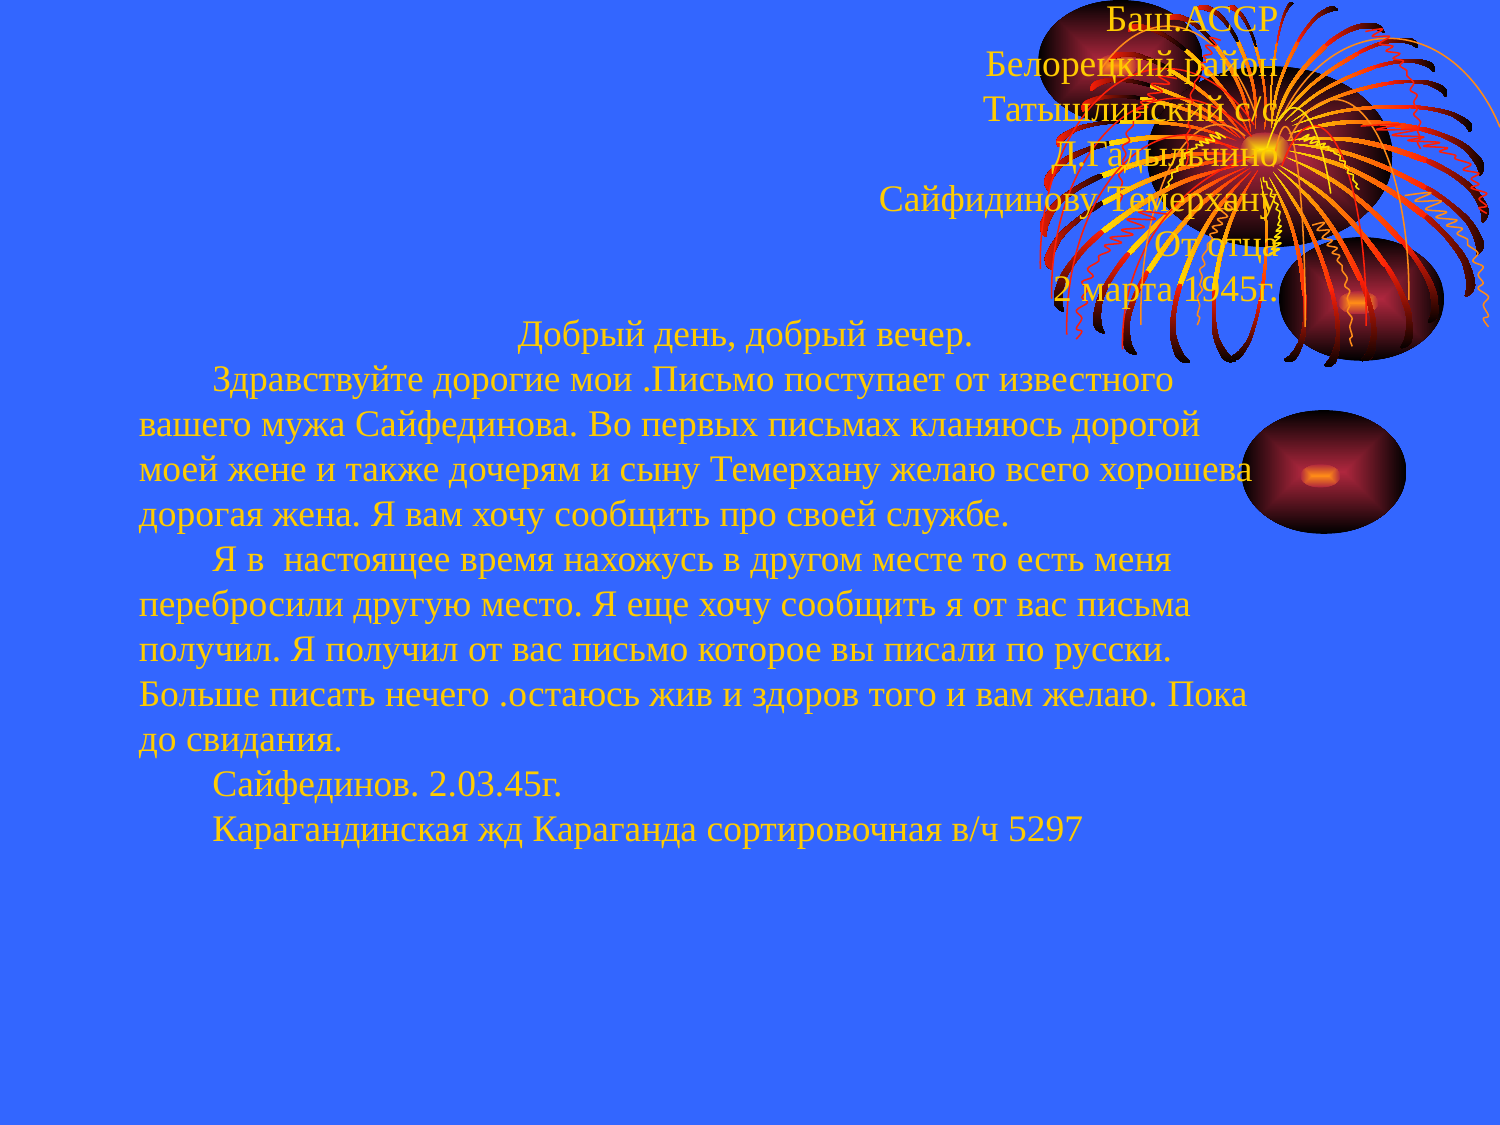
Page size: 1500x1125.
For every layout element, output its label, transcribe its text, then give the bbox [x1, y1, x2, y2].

text_box Баш.АССР Белорецкий район Татышлинский с/с Д.Гадыльчино Сайфидинову Темерхану От отца 2 марта 1945г. Добрый день, добрый вечер. Здравствуйте дорогие мои .Письмо поступает от известного вашего мужа Сайфединова. Во первых письмах кланяюсь дорогой моей жене и также дочерям и сыну Темерхану желаю всего хорошева дорогая жена. Я вам хочу сообщить про своей службе. Я в настоящее время нахожусь в другом месте то есть меня перебросили другую место. Я еще хочу сообщить я от вас письма получил. Я получил от вас письмо которое вы писали по русски. Больше писать нечего .остаюсь жив и здоров того и вам желаю. Пока до свидания. Сайфединов. 2.03.45г. Карагандинская жд Караганда сортировочная в/ч 5297 [123, 0, 1294, 857]
